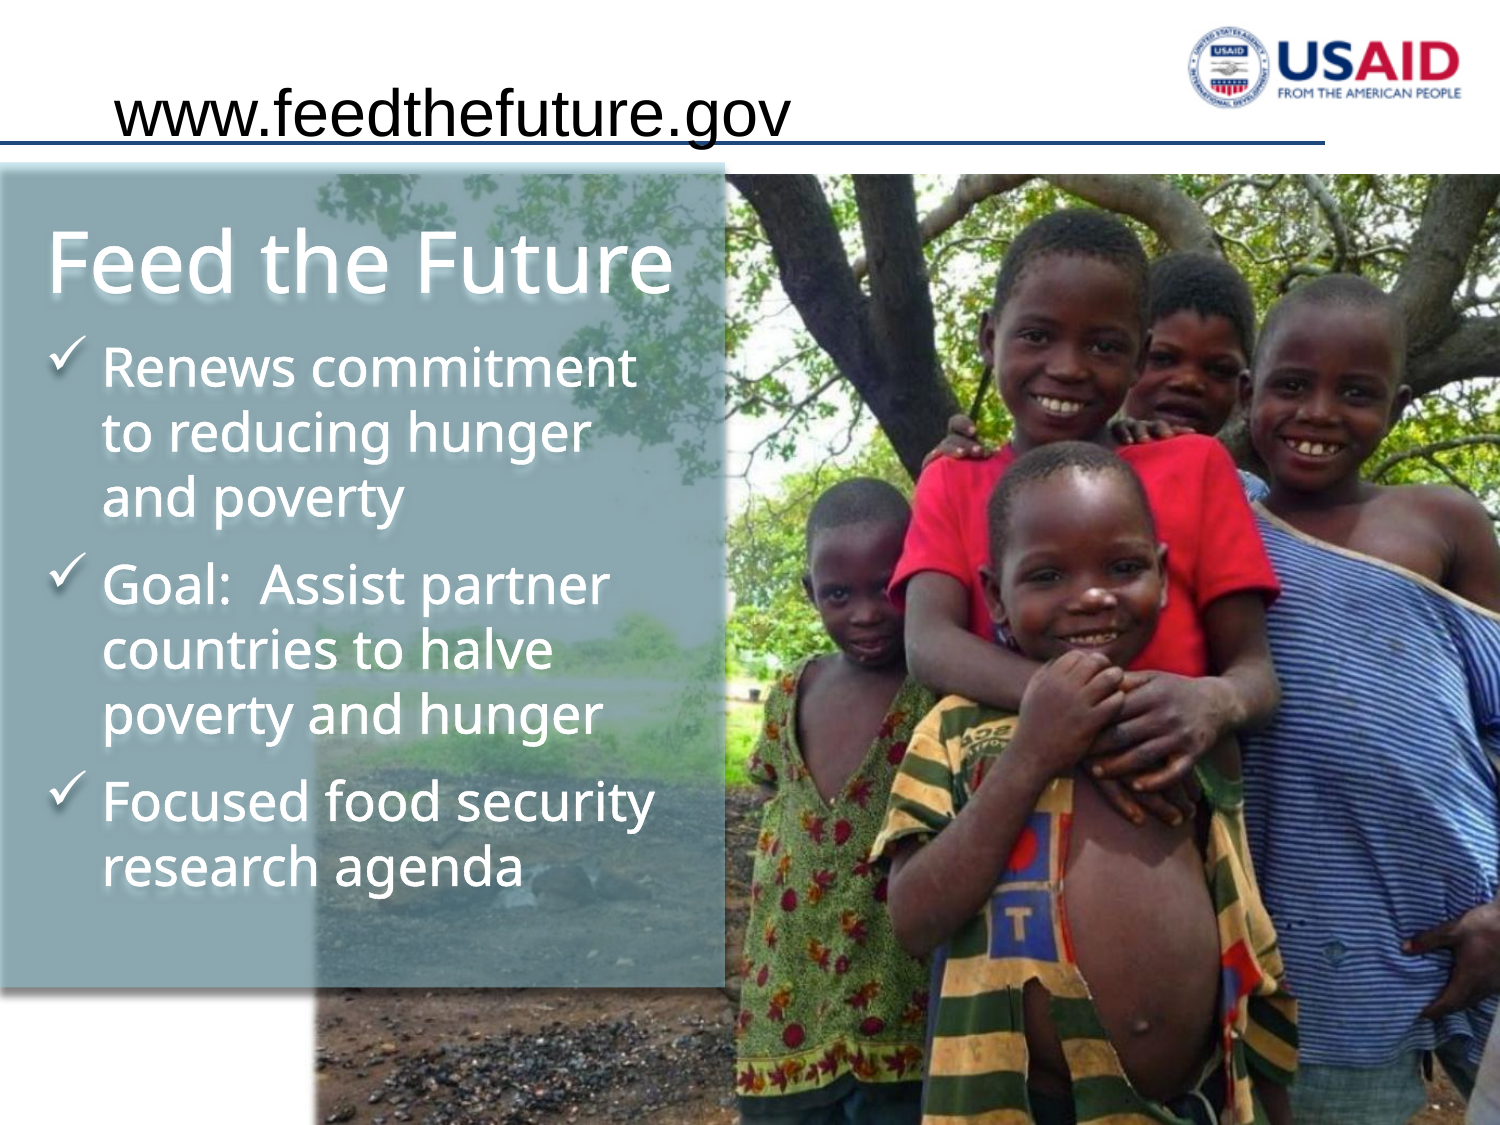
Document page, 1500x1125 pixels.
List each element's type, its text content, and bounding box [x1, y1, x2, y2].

picture [305, 174, 1500, 1125]
text_box www.feedthefuture.gov [99, 62, 925, 158]
text_box Feed the Future Renews commitment to reducing hunger and poverty Goal: Assist partner countries to halve poverty and hunger Focused food security research agenda [0, 162, 725, 988]
picture [1149, 2, 1500, 138]
